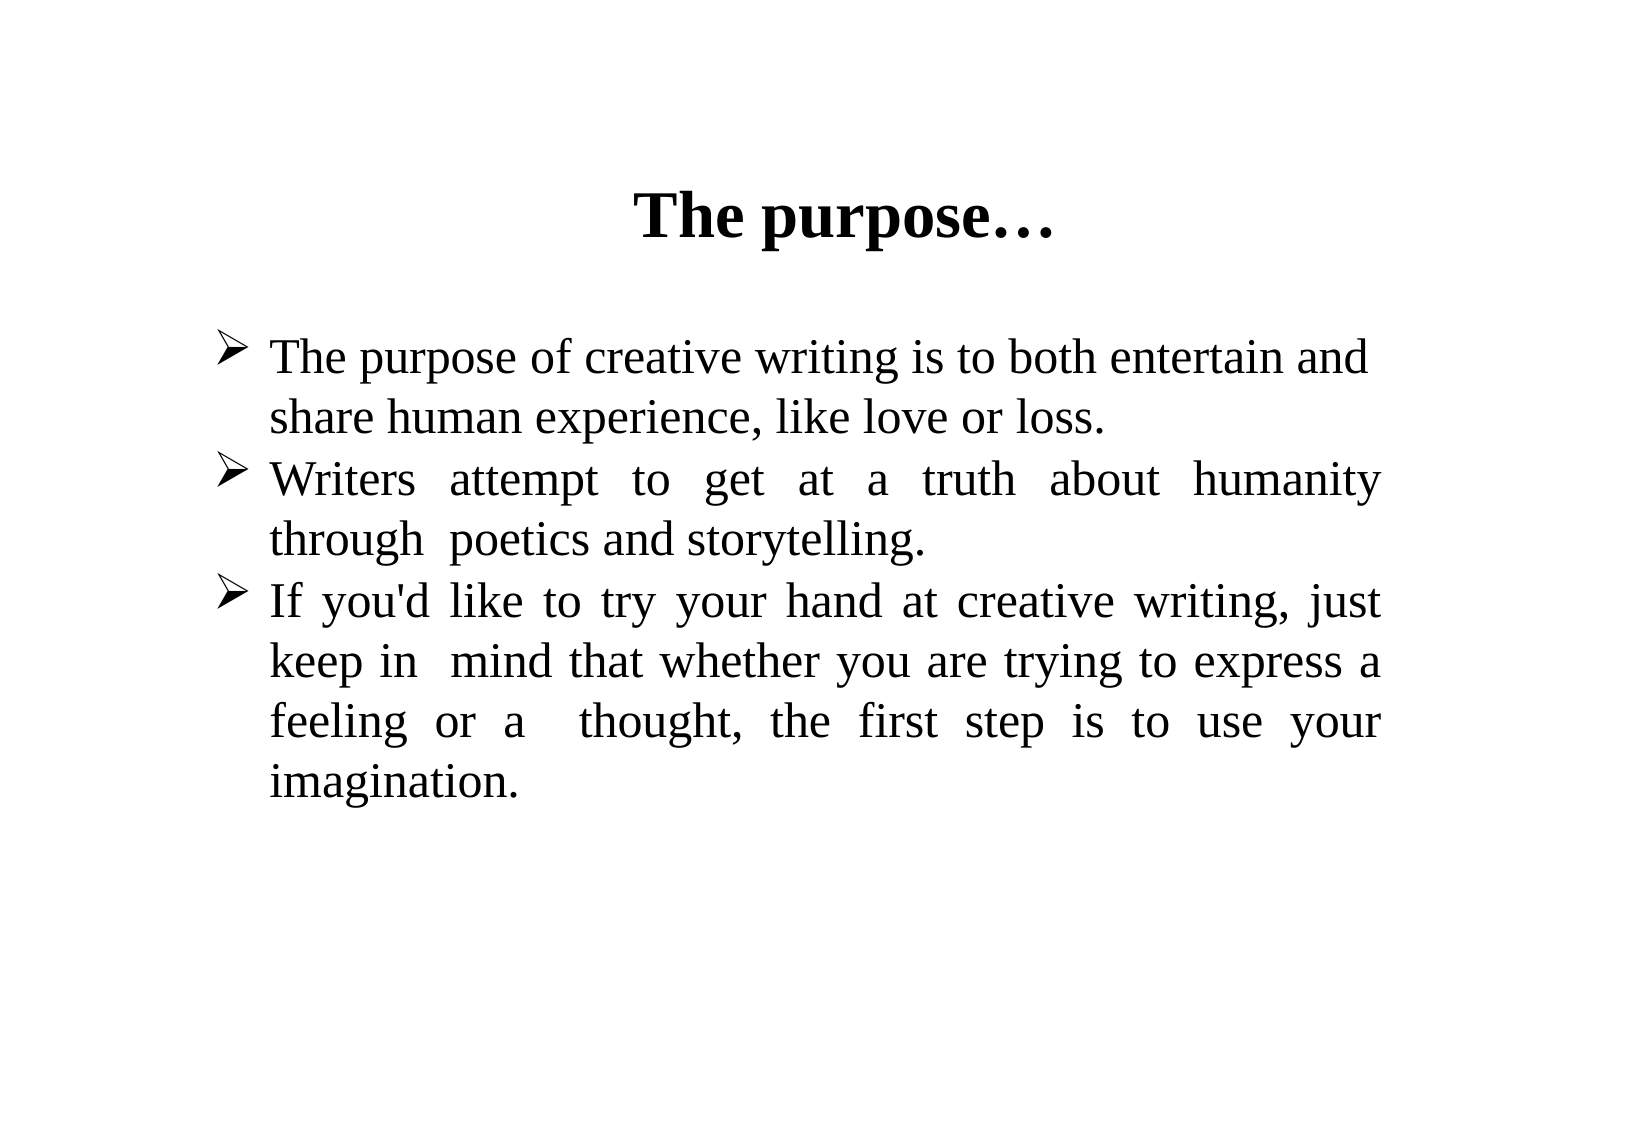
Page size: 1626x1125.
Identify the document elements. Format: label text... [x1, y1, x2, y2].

text_box The purpose of creative writing is to both entertain and share human experience, like love or loss. Writers attempt to get at a truth about humanity through poetics and storytelling. If you'd like to try your hand at creative writing, just keep in mind that whether you are trying to express a feeling or a thought, the first step is to use your imagination. [211, 321, 1500, 808]
title The purpose… [451, 115, 1238, 306]
